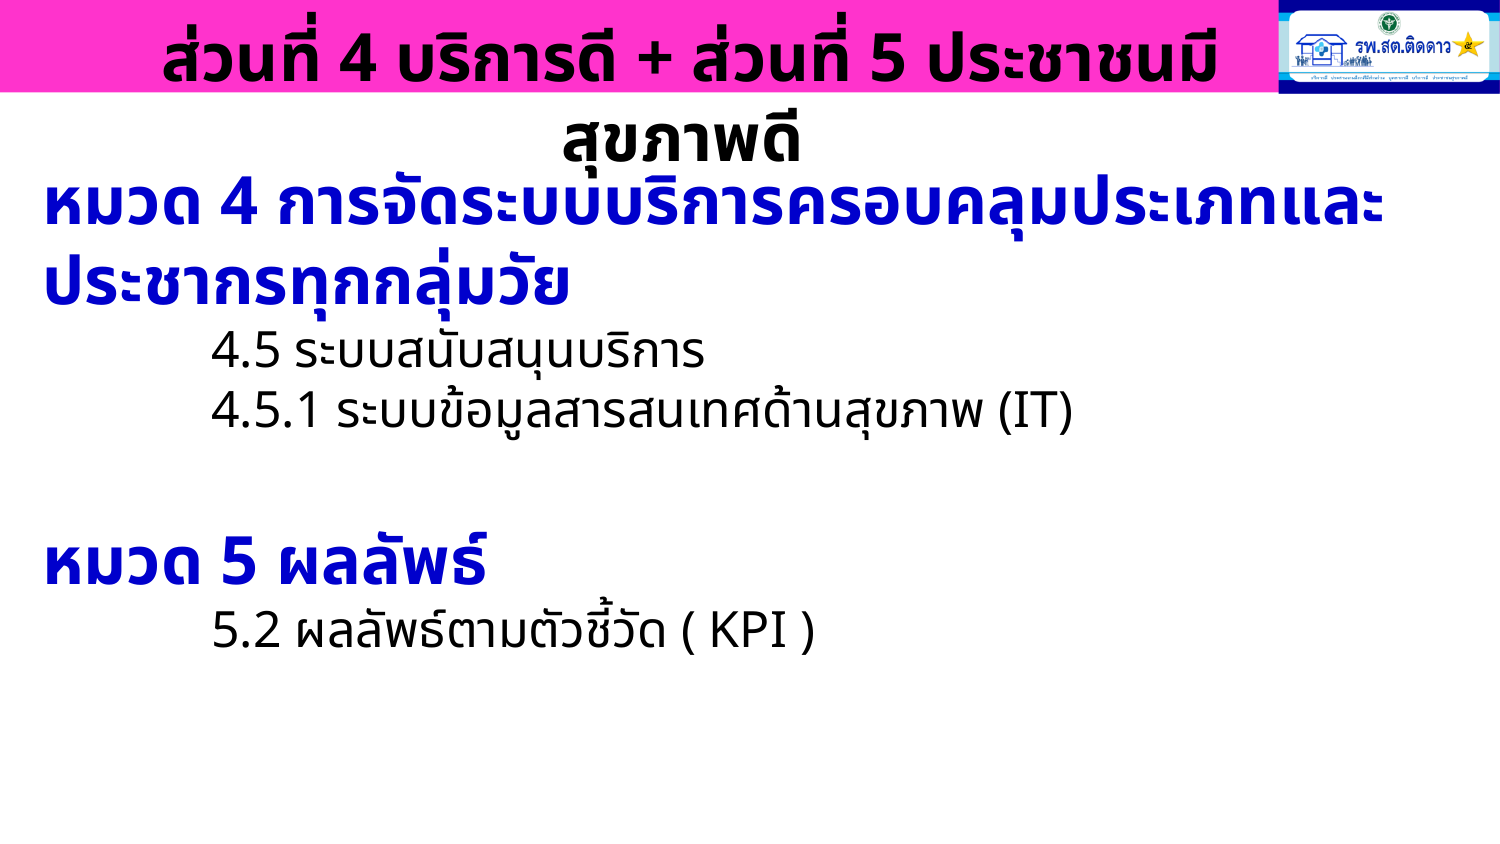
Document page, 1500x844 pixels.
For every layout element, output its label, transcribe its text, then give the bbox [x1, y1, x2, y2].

picture [1278, 0, 1500, 94]
text_box หมวด 4 การจัดระบบบริการครอบคลุมประเภทและประชากรทุกกลุ่มวัย 4.5 ระบบสนับสนุนบริการ 4.5.1 ระบบข้อมูลสารสนเทศด้านสุขภาพ (IT) หมวด 5 ผลลัพธ์ 5.2 ผลลัพธ์ตามตัวชี้วัด ( KPI ) [31, 152, 1469, 664]
text_box ส่วนที่ 4 บริการดี + ส่วนที่ 5 ประชาชนมีสุขภาพดี [104, 9, 1279, 181]
text_box [0, 0, 1276, 93]
